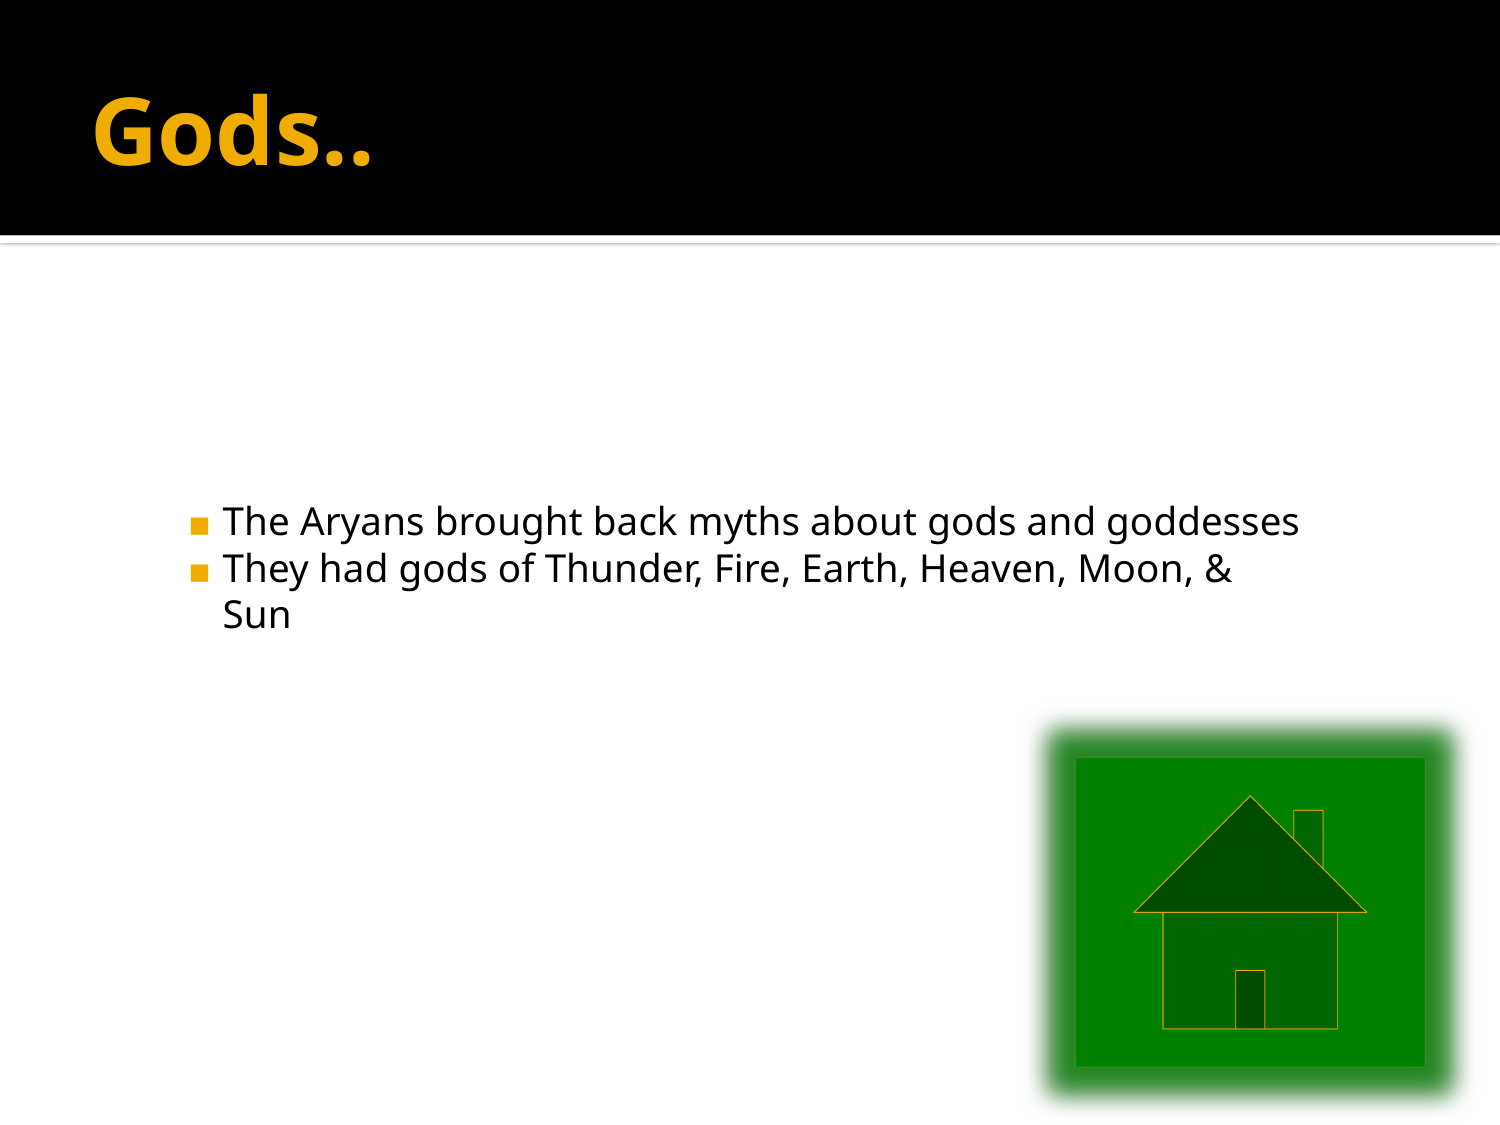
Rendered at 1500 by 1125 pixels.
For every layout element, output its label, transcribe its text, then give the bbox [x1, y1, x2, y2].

list The Aryans brought back myths about gods and goddesses They had gods of Thunder, Fire, Earth, Heaven, Moon, & Sun [172, 429, 1316, 1017]
title Gods.. [75, 24, 1425, 231]
text_box [1078, 760, 1423, 1065]
